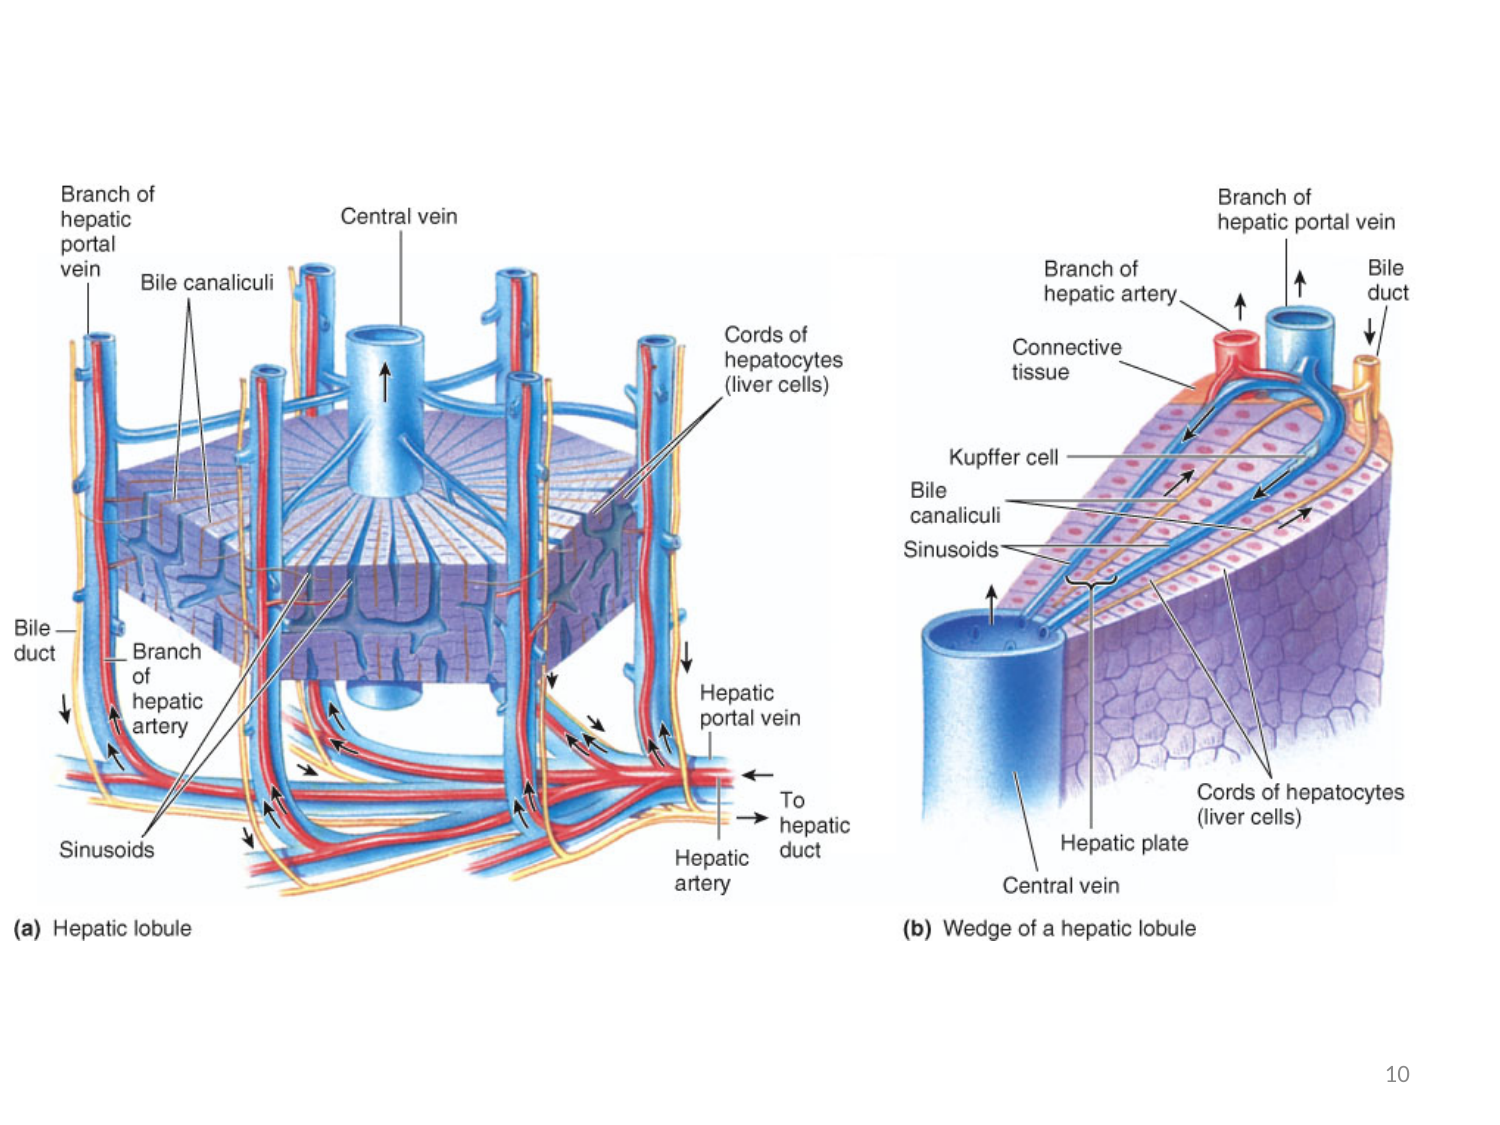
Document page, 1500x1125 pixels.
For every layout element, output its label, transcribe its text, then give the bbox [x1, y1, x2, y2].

picture [14, 183, 1486, 942]
slide_number 10 [1074, 1042, 1425, 1103]
